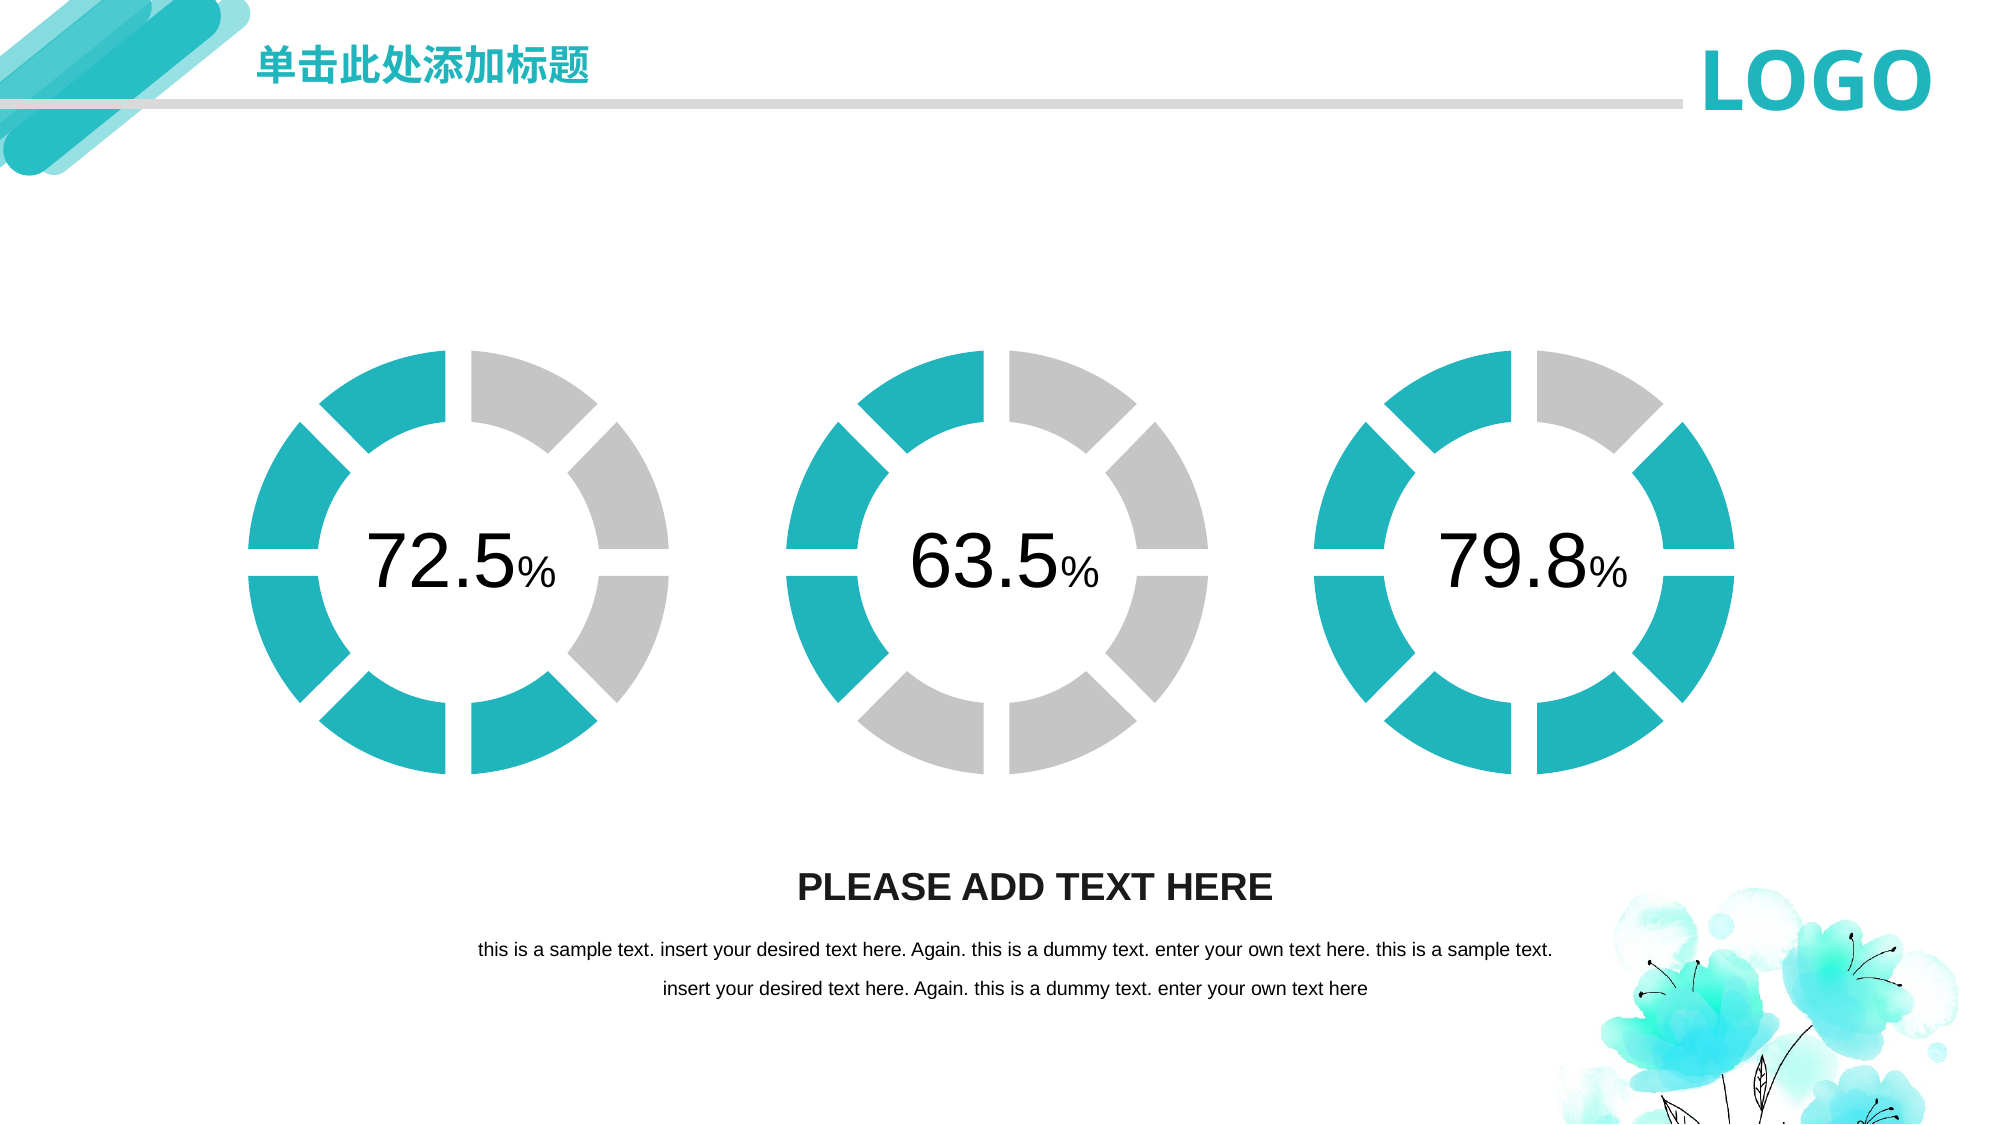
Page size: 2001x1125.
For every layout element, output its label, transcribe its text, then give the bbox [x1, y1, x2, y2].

text_box PLEASE ADD TEXT HERE [782, 854, 1288, 916]
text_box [1313, 350, 1735, 775]
text_box 单击此处添加标题 [241, 31, 605, 97]
text_box LOGO [1683, 19, 2000, 135]
picture [1552, 810, 1960, 1124]
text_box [786, 350, 1209, 775]
text_box this is a sample text. insert your desired text here. Again. this is a dummy text. enter your own text here. this is a sample text. insert your desired text here. Again. this is a dummy text. enter your own text here [447, 913, 1583, 1007]
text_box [248, 350, 669, 775]
